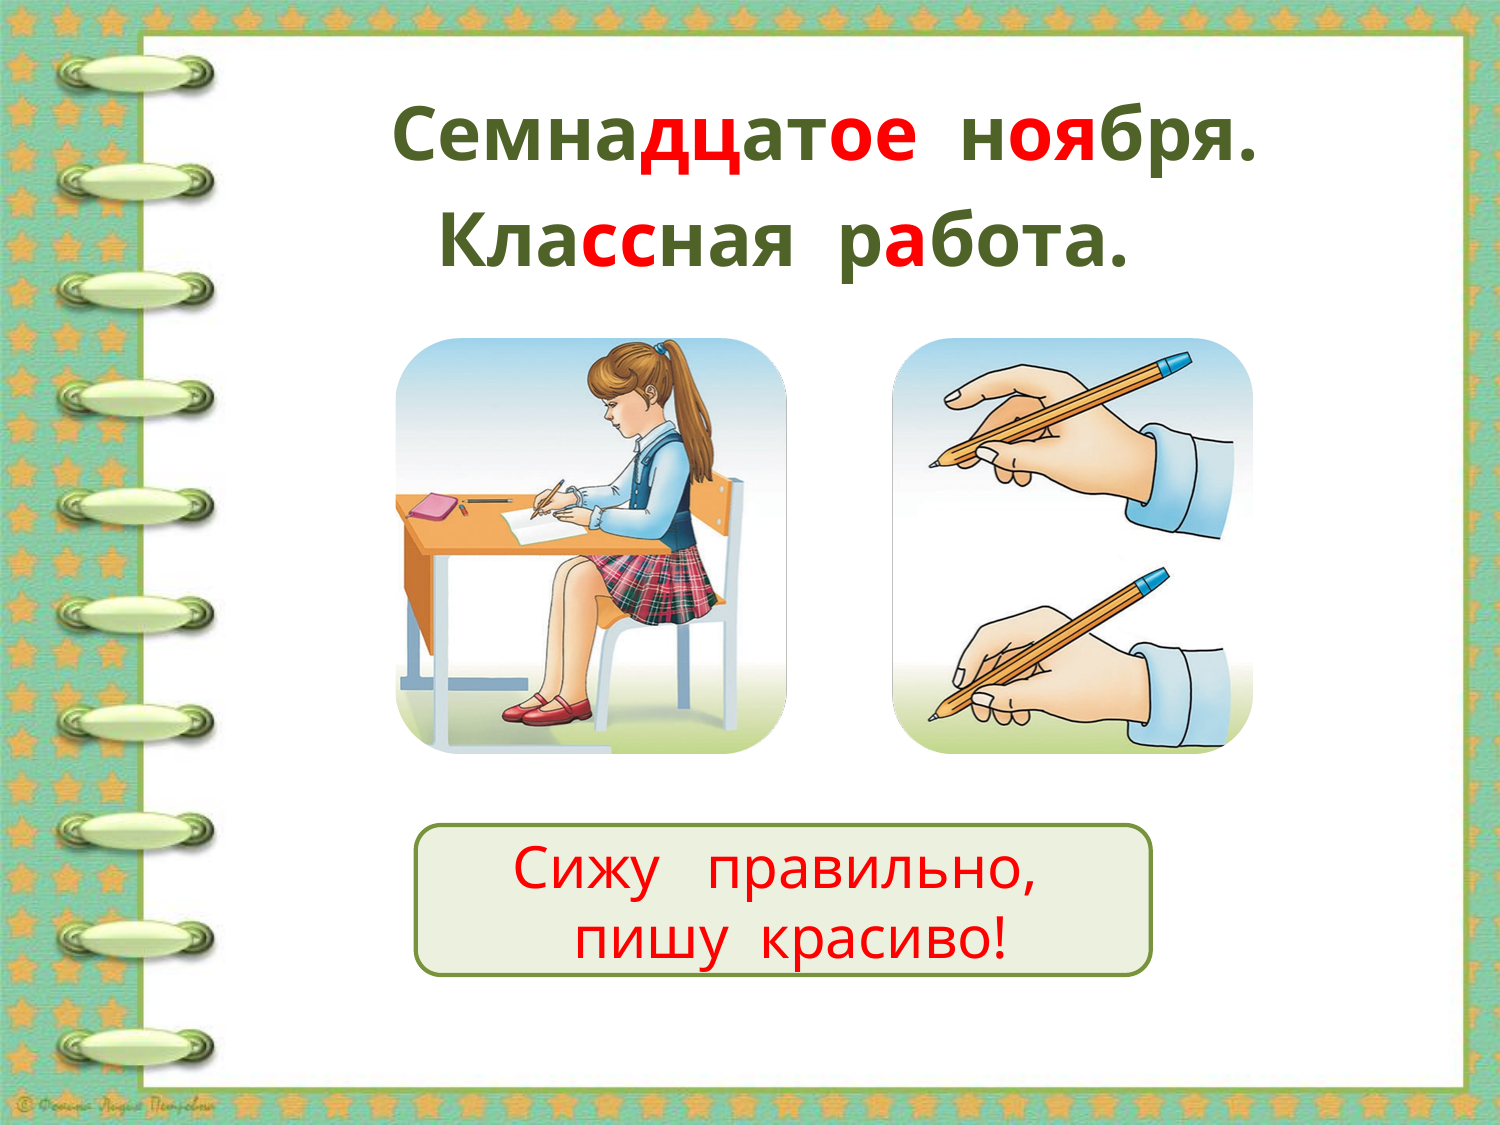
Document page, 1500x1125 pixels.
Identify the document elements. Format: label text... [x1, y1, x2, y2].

text_box Классная работа. [359, 184, 1207, 290]
picture [0, 0, 1500, 1125]
text_box Сижу правильно, пишу красиво! [413, 822, 1153, 978]
text_box Семнадцатое ноября. [144, 78, 1500, 184]
